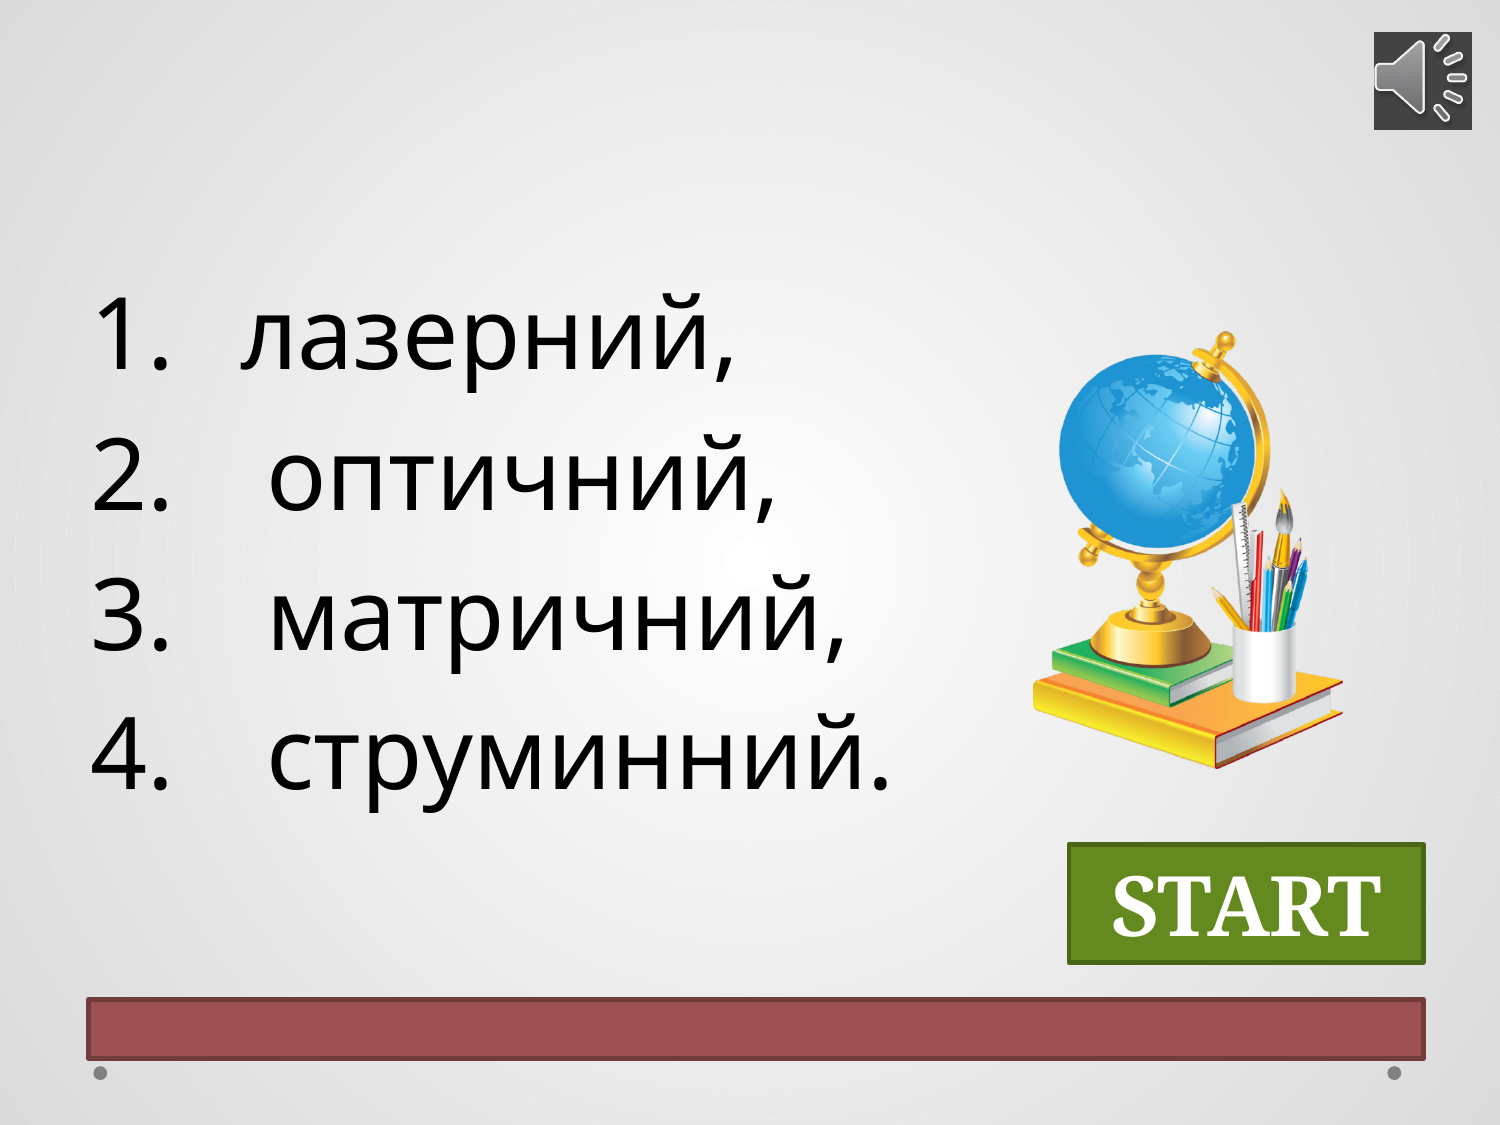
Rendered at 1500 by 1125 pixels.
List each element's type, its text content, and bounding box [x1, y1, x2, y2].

list лазерний, оптичний, матричний, струминний. [75, 262, 1425, 1005]
picture [1033, 330, 1343, 769]
text_box [86, 997, 1426, 1061]
text_box START [1067, 842, 1426, 965]
picture [1373, 30, 1474, 132]
